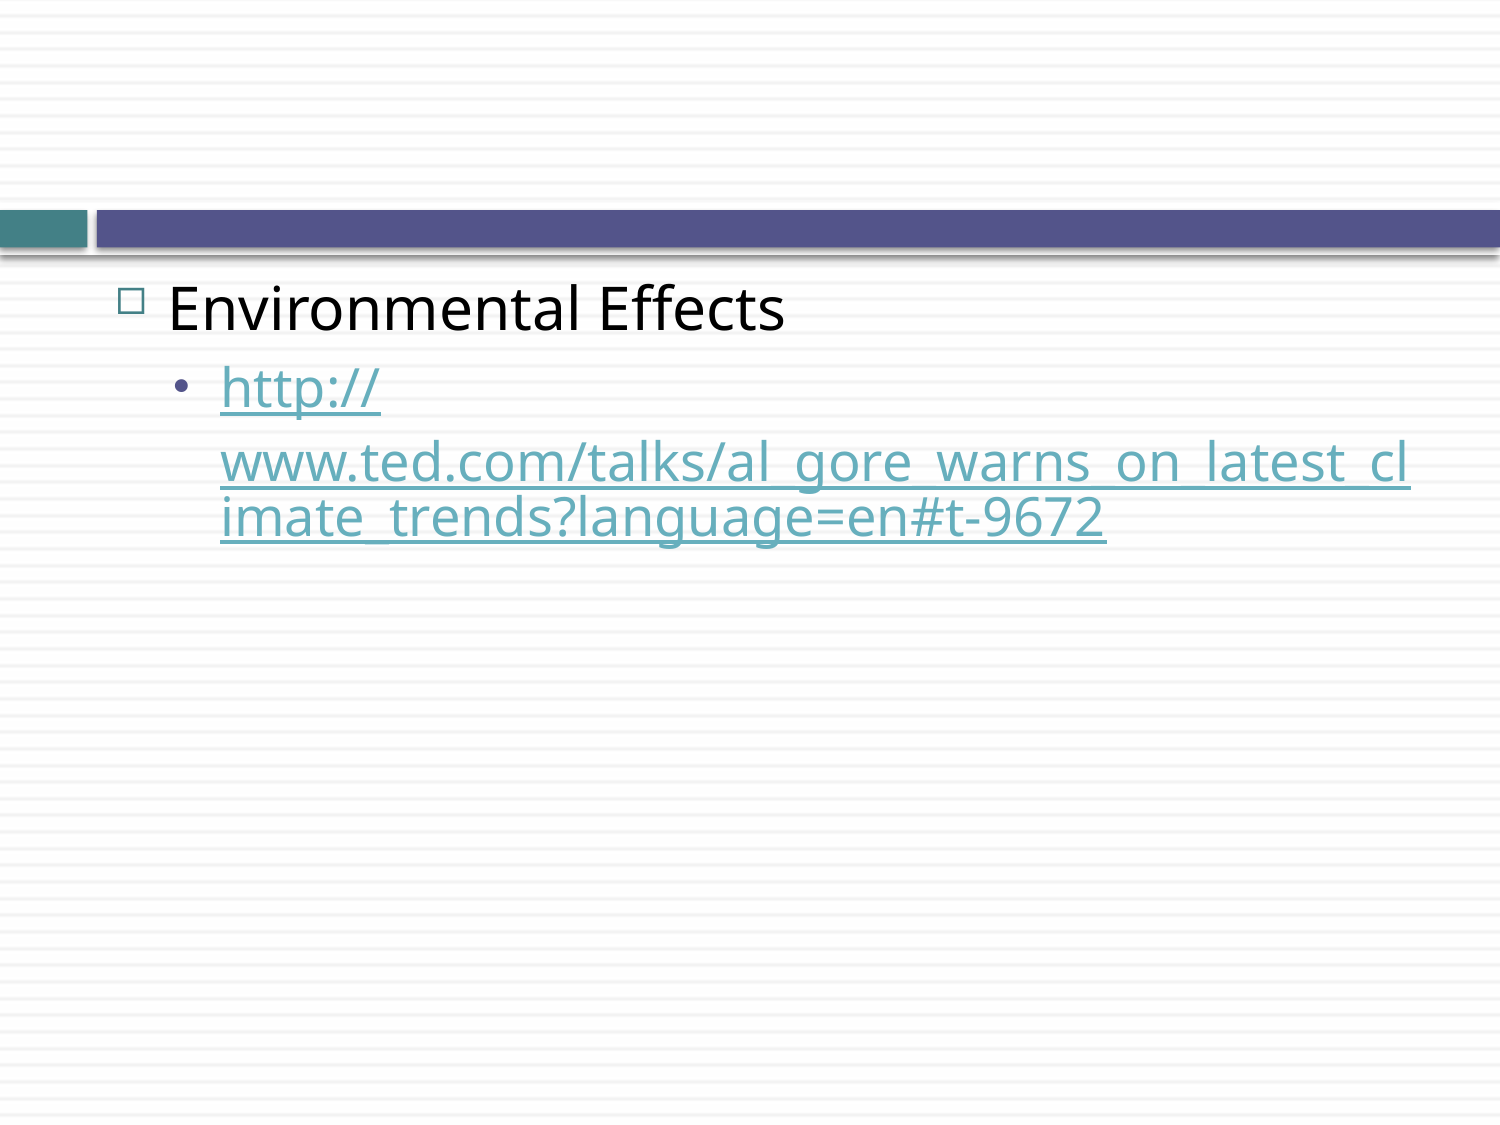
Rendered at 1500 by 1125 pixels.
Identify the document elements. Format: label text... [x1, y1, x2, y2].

list Environmental Effects http://www.ted.com/talks/al_gore_warns_on_latest_climate_trends?language=en#t-9672 [100, 262, 1438, 1000]
